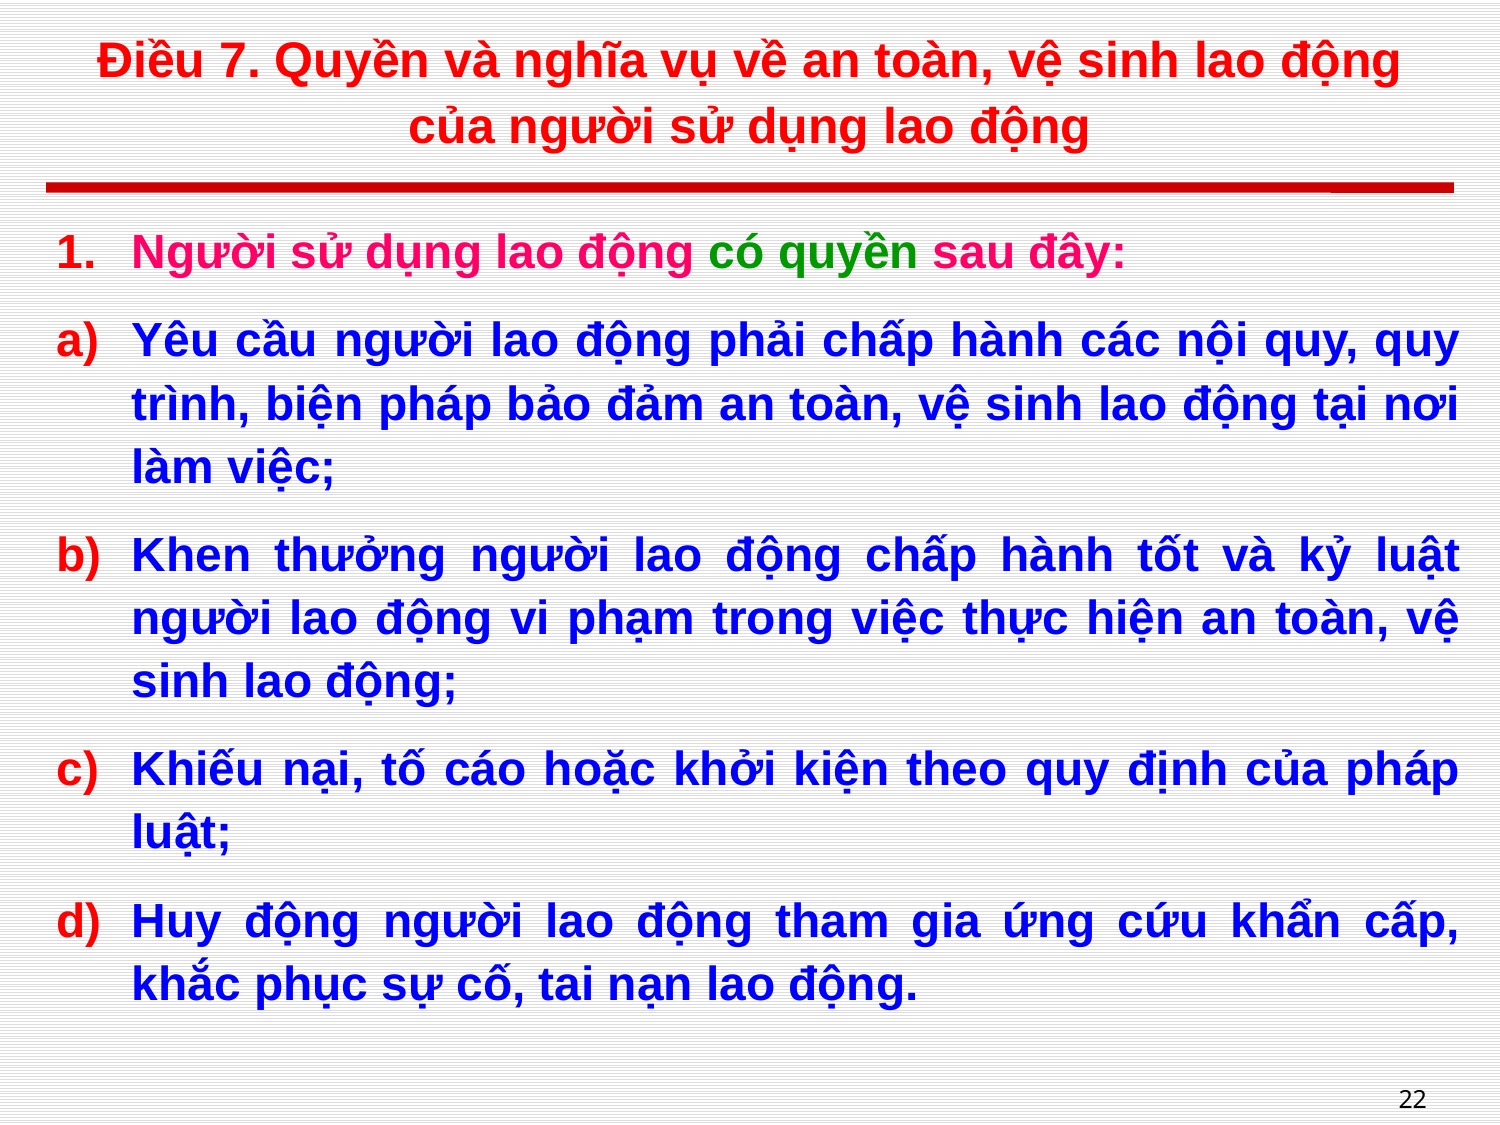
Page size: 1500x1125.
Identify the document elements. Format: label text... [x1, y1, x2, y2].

text_box Người sử dụng lao động có quyền sau đây: Yêu cầu người lao động phải chấp hành các nội quy, quy trình, biện pháp bảo đảm an toàn, vệ sinh lao động tại nơi làm việc; Khen thưởng người lao động chấp hành tốt và kỷ luật người lao động vi phạm trong việc thực hiện an toàn, vệ sinh lao động; Khiếu nại, tố cáo hoặc khởi kiện theo quy định của pháp luật; Huy động người lao động tham gia ứng cứu khẩn cấp, khắc phục sự cố, tai nạn lao động. [23, 199, 1477, 1088]
title Điều 7. Quyền và nghĩa vụ về an toàn, vệ sinh lao động của người sử dụng lao động [38, 24, 1463, 150]
